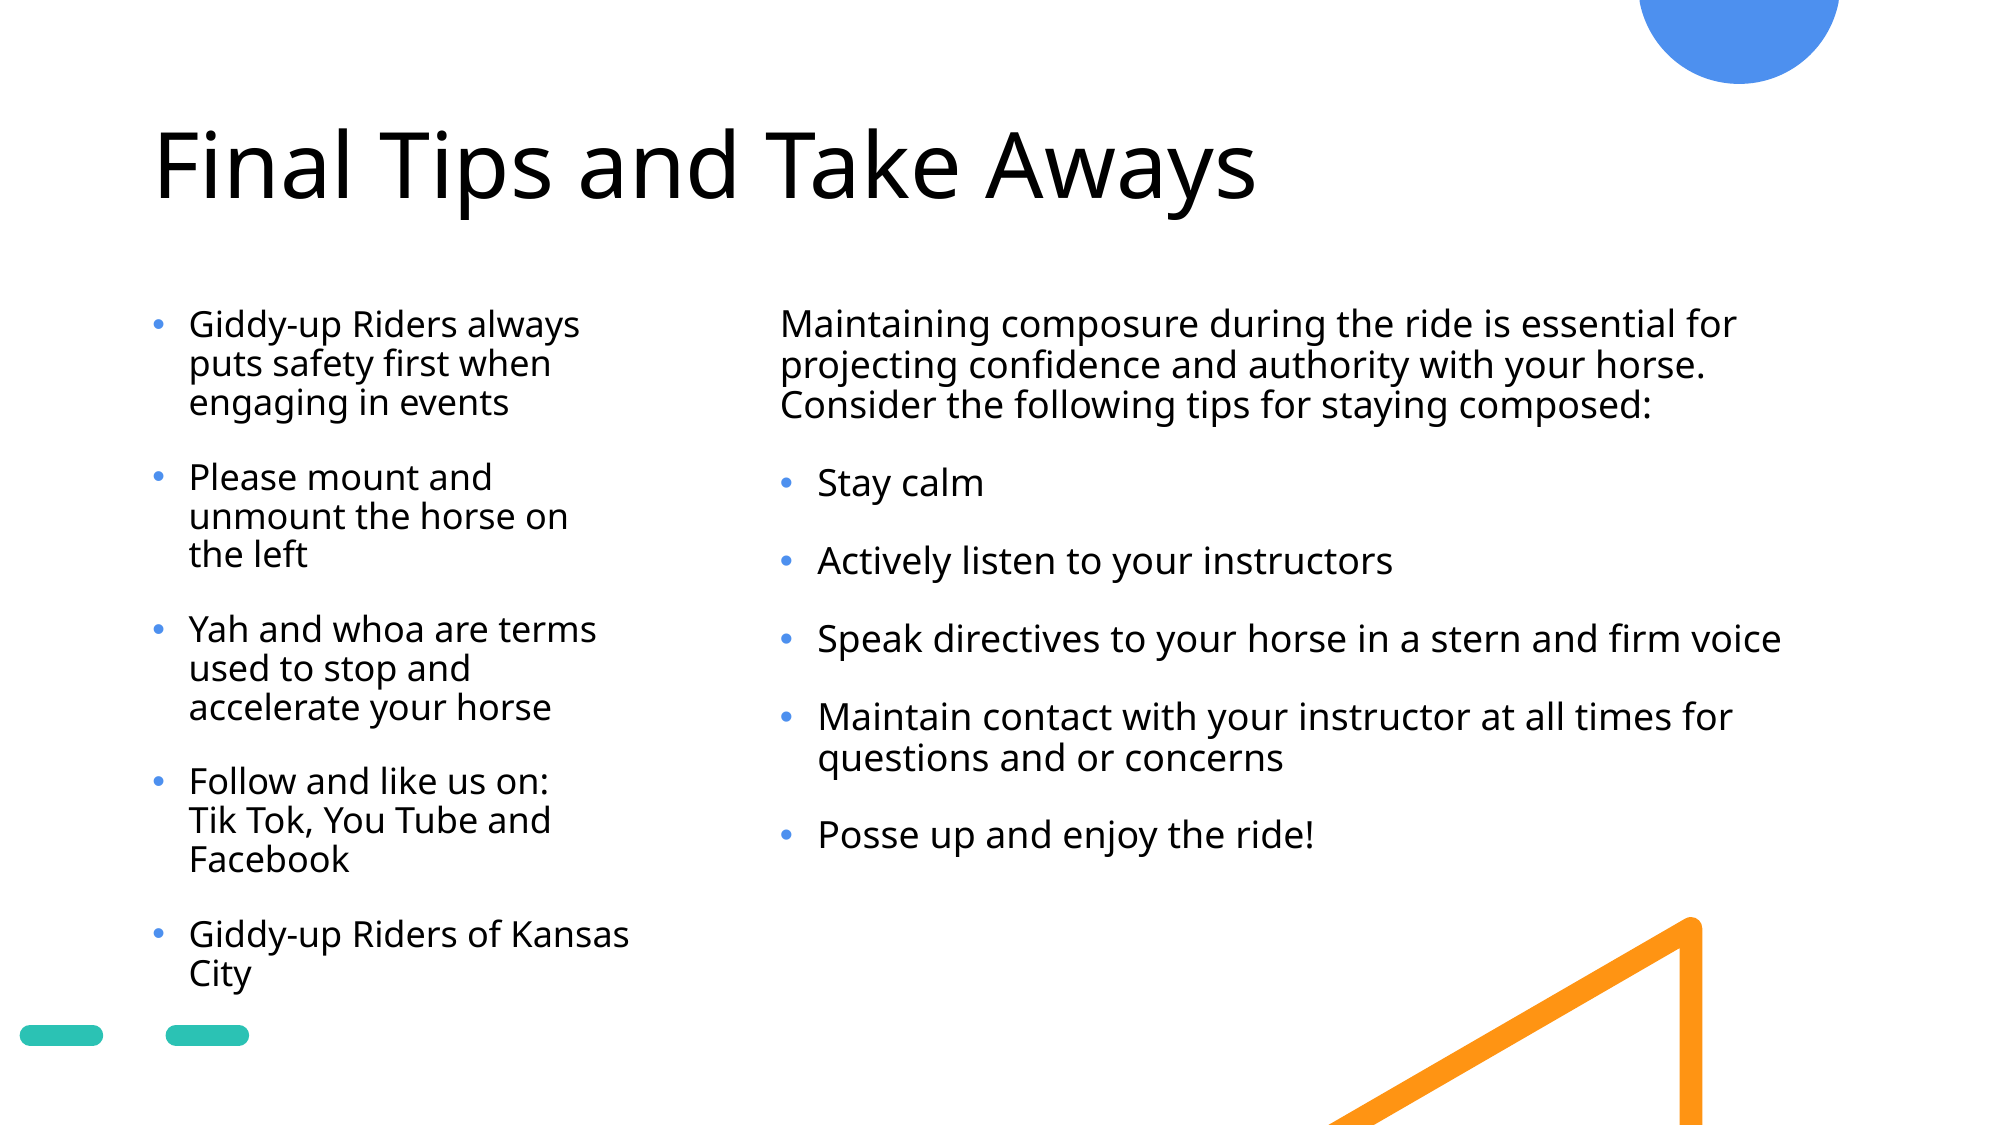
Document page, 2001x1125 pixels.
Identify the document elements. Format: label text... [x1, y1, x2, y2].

list Maintaining composure during the ride is essential for projecting confidence and authority with your horse. Consider the following tips for staying composed: Stay calm Actively listen to your instructors Speak directives to your horse in a stern and firm voice Maintain contact with your instructor at all times for questions and or concerns Posse up and enjoy the ride! [764, 298, 1864, 1003]
list Giddy-up Riders always puts safety first when engaging in events Please mount and unmount the horse on the left Yah and whoa are terms used to stop and accelerate your horse Follow and like us on: Tik Tok, You Tube and Facebook Giddy-up Riders of Kansas City [137, 299, 648, 1005]
title Final Tips and Take Aways [137, 59, 1863, 278]
